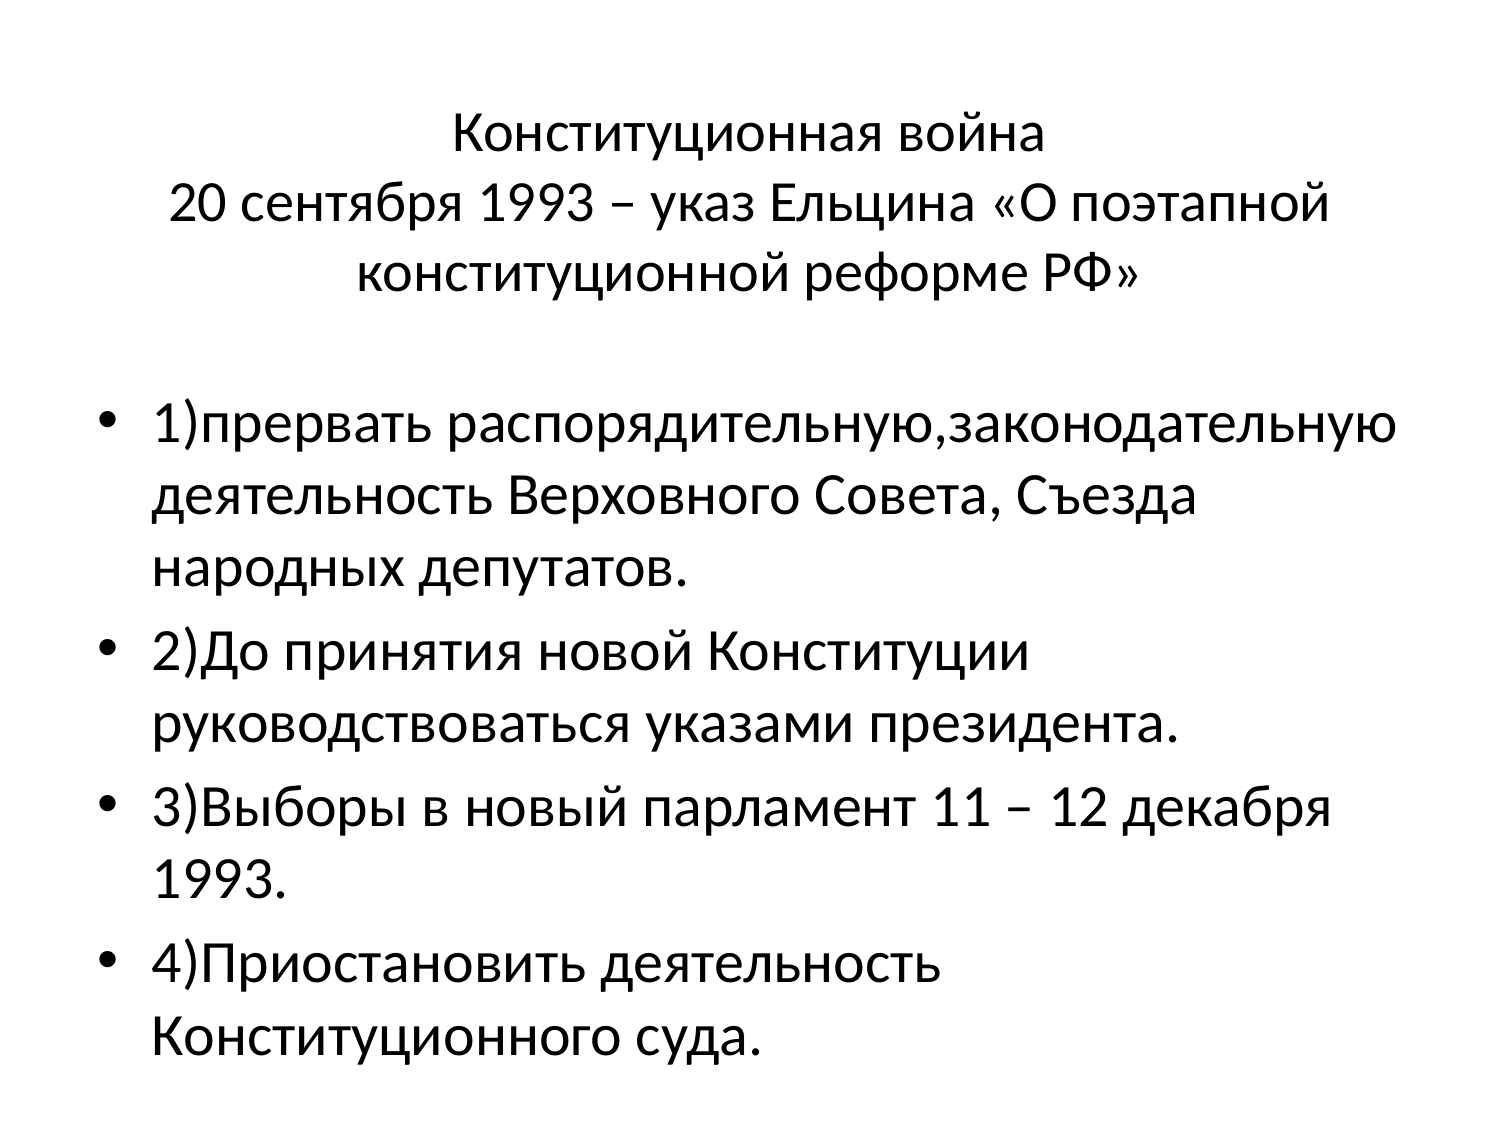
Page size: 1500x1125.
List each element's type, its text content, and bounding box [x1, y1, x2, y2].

title Конституционная война 20 сентября 1993 – указ Ельцина «О поэтапной конституционной реформе РФ» [75, 45, 1425, 352]
list 1)прервать распорядительную,законодательную деятельность Верховного Совета, Съезда народных депутатов. 2)До принятия новой Конституции руководствоваться указами президента. 3)Выборы в новый парламент 11 – 12 декабря 1993. 4)Приостановить деятельность Конституционного суда. [82, 375, 1432, 1076]
